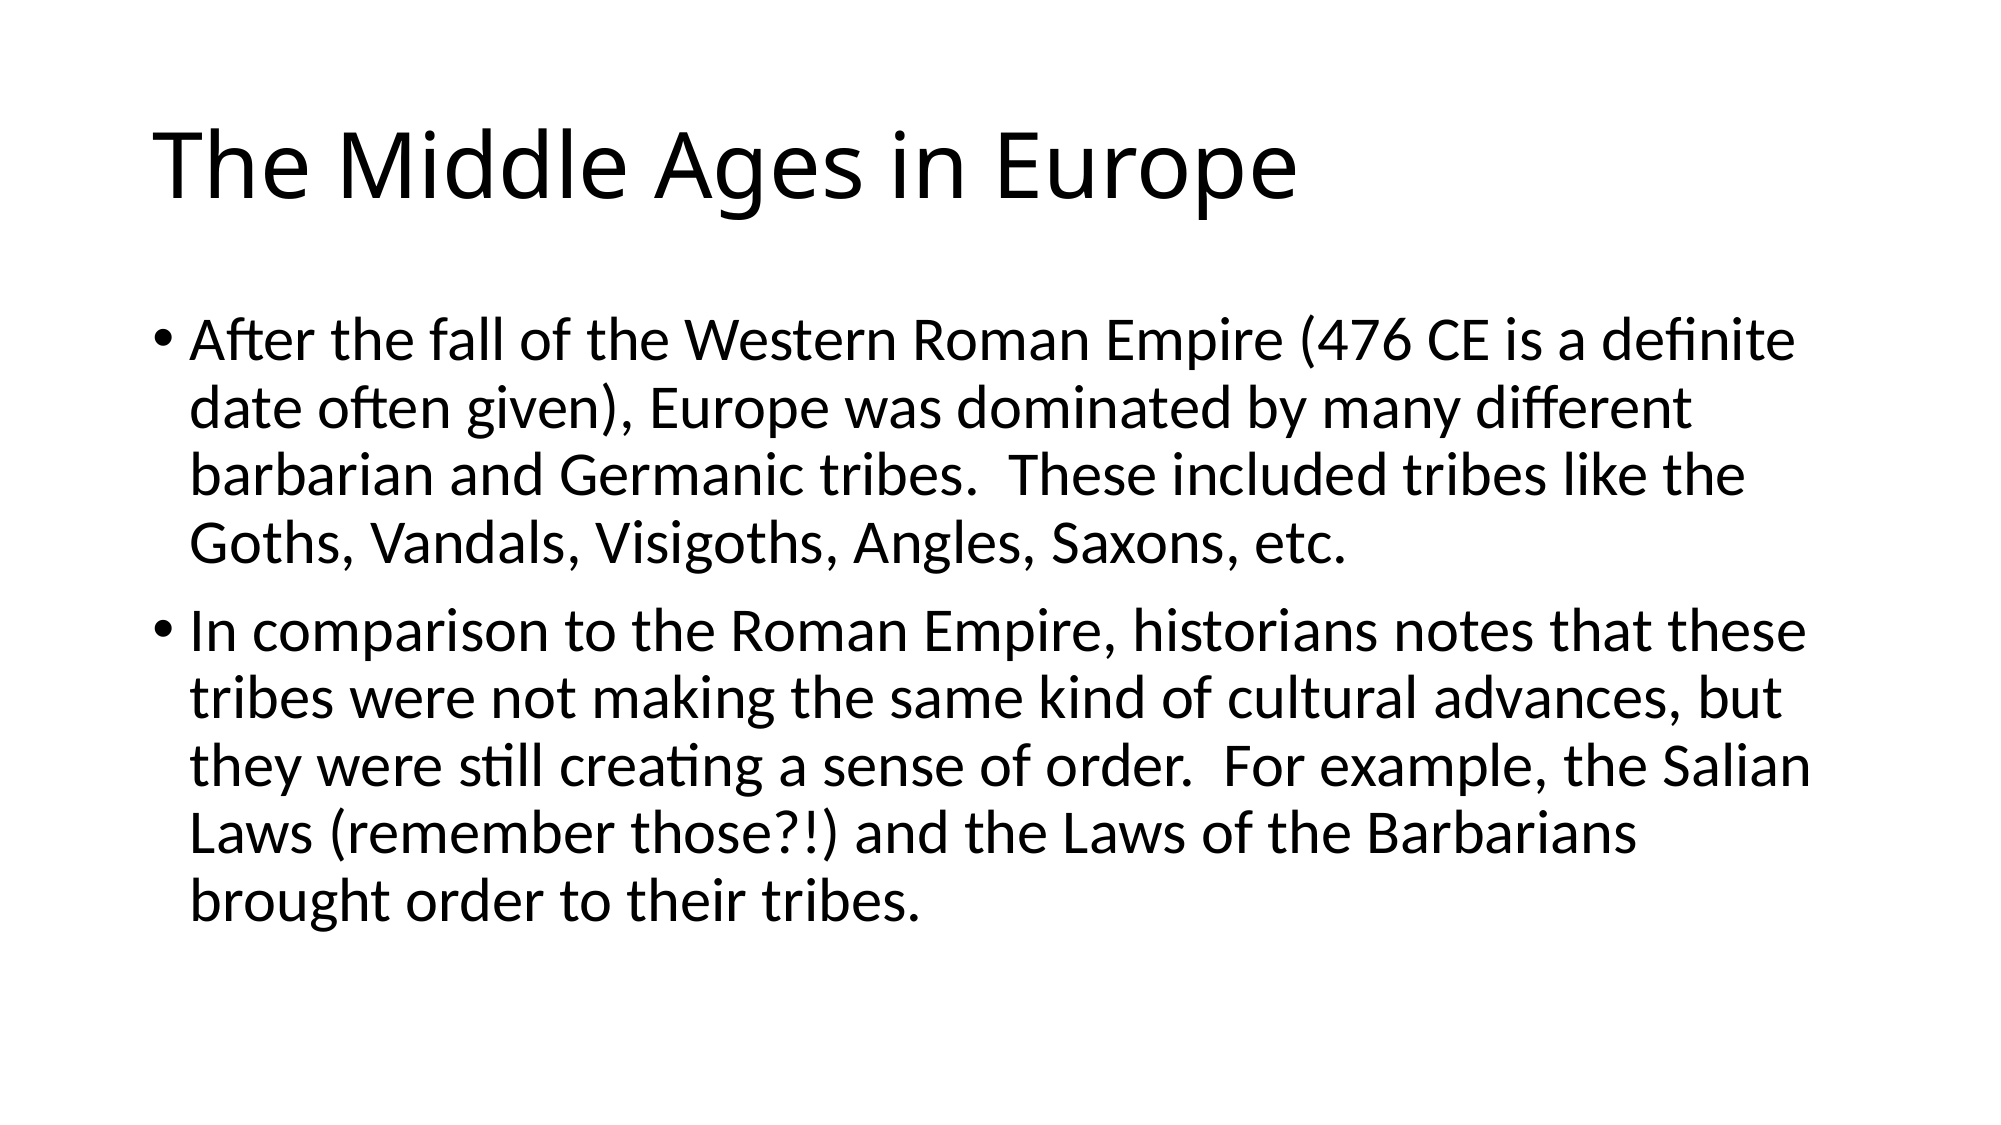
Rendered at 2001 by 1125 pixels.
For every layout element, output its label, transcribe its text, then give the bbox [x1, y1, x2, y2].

list After the fall of the Western Roman Empire (476 CE is a definite date often given), Europe was dominated by many different barbarian and Germanic tribes. These included tribes like the Goths, Vandals, Visigoths, Angles, Saxons, etc. In comparison to the Roman Empire, historians notes that these tribes were not making the same kind of cultural advances, but they were still creating a sense of order. For example, the Salian Laws (remember those?!) and the Laws of the Barbarians brought order to their tribes. [137, 299, 1863, 1014]
title The Middle Ages in Europe [137, 59, 1863, 278]
